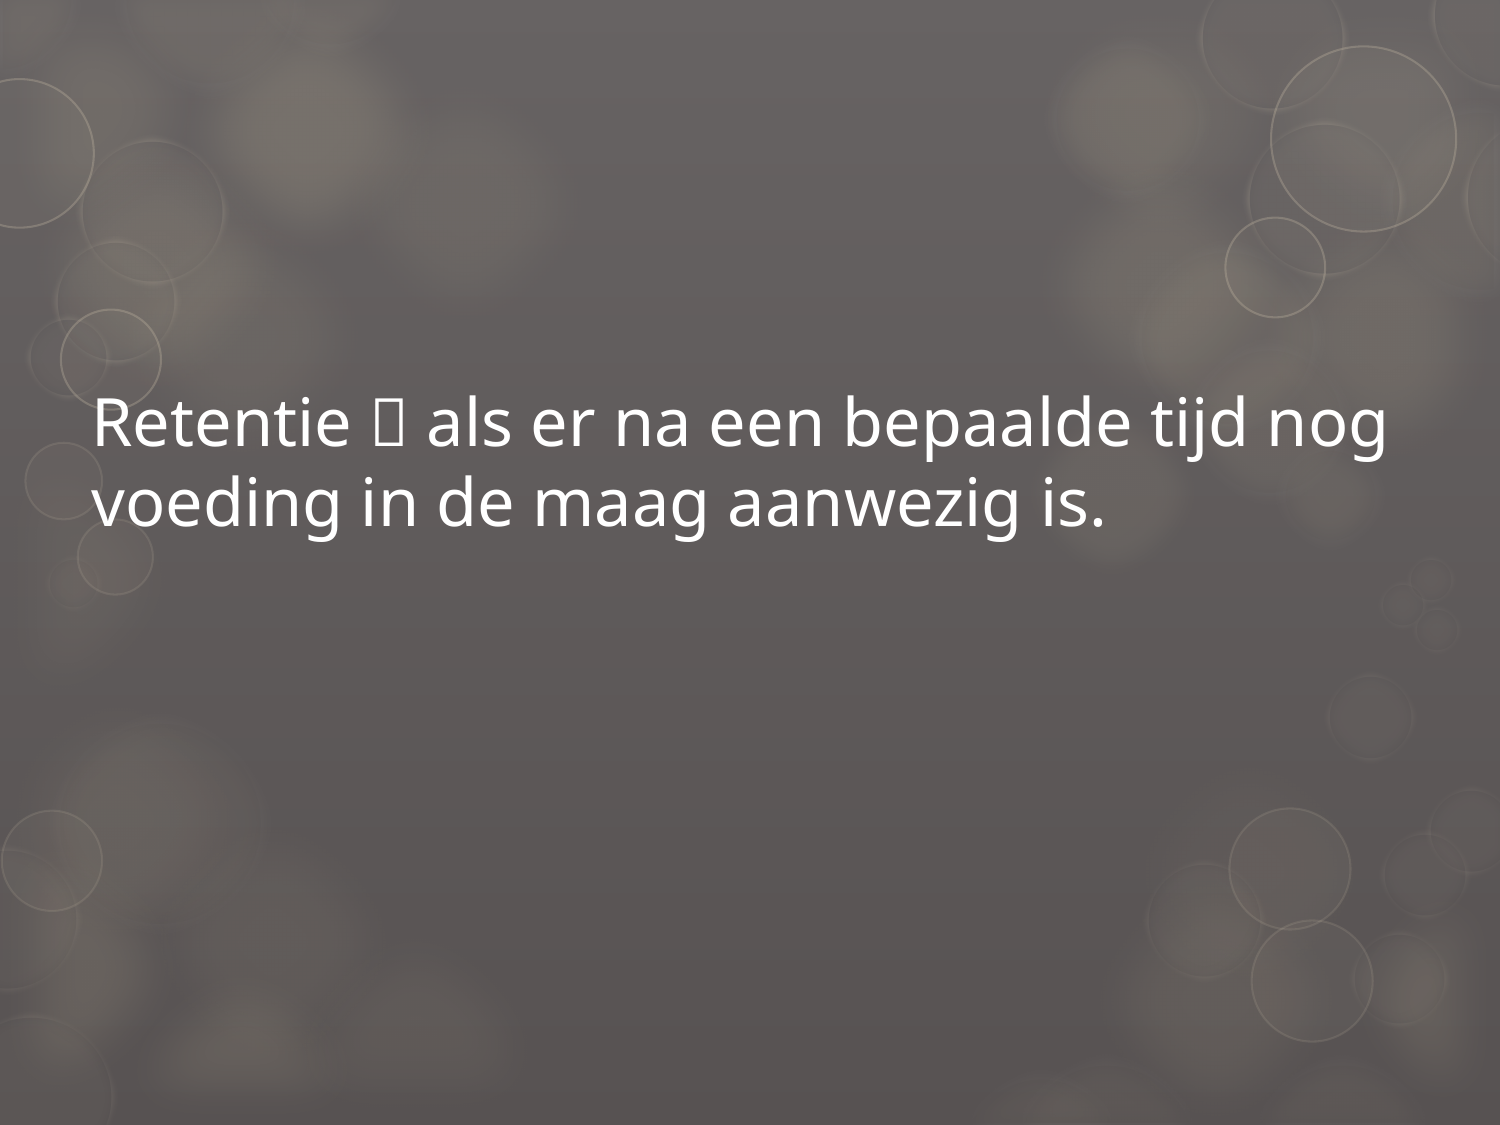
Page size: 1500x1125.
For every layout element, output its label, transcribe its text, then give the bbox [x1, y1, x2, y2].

text_box Retentie  als er na een bepaalde tijd nog voeding in de maag aanwezig is. [76, 42, 1412, 1113]
